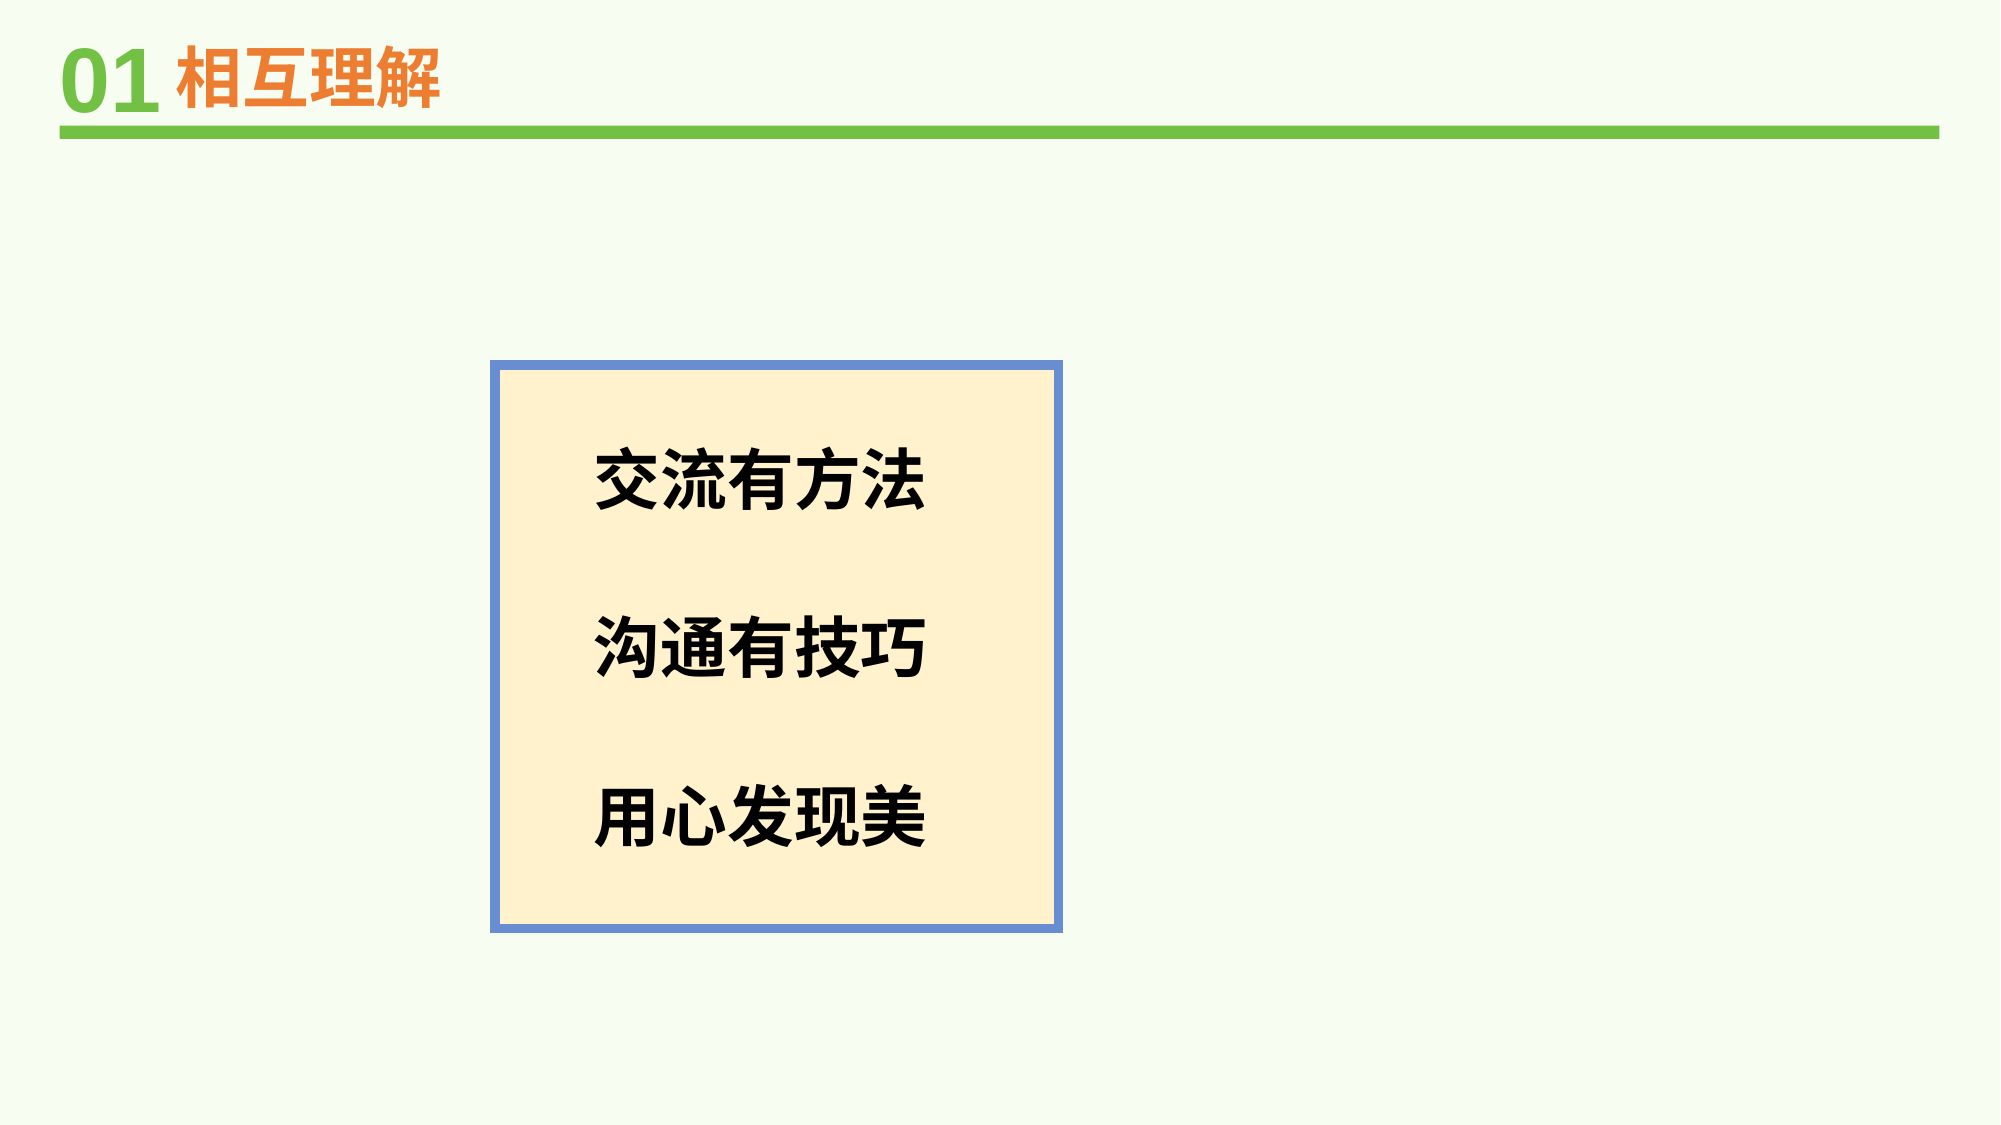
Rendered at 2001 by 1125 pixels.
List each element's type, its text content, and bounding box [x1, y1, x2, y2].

text_box [59, 125, 1940, 140]
text_box 交流有方法 [579, 430, 975, 526]
text_box 沟通有技巧 [579, 598, 975, 694]
text_box [494, 364, 1059, 929]
text_box 相互理解 [160, 28, 829, 123]
text_box 用心发现美 [579, 767, 975, 862]
text_box 01 [59, 24, 161, 128]
